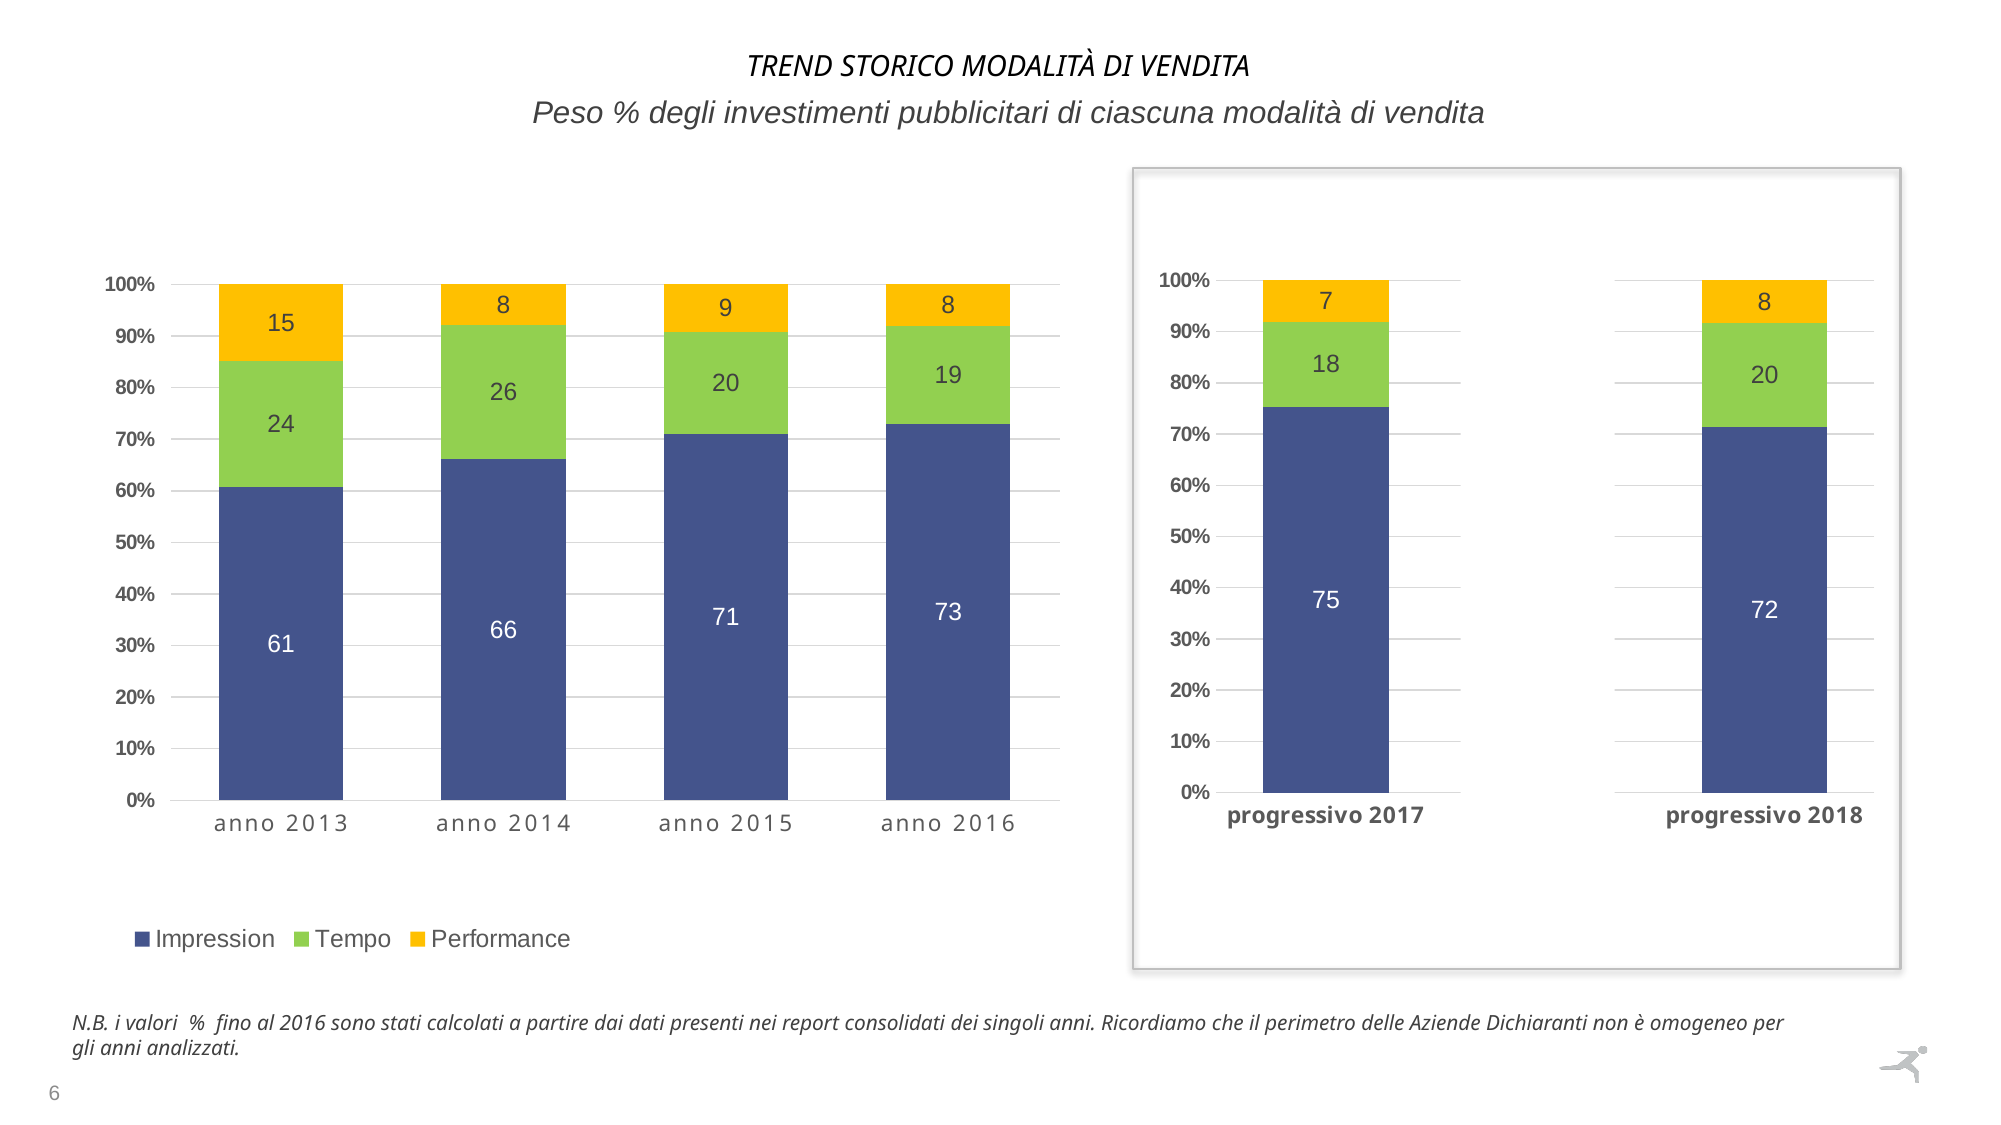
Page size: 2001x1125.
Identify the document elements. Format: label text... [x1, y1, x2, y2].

subtitle Trend STORICO modalità di vendita [344, 28, 1652, 101]
text_box Peso % degli investimenti pubblicitari di ciascuna modalità di vendita [353, 85, 1666, 138]
slide_number 6 [0, 1061, 75, 1122]
text_box N.B. i valori % fino al 2016 sono stati calcolati a partire dai dati presenti nei report consolidati dei singoli anni. Ricordiamo che il perimetro delle Aziende Dichiaranti non è omogeneo per gli anni analizzati. [57, 1002, 1820, 1068]
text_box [104, 167, 1901, 970]
